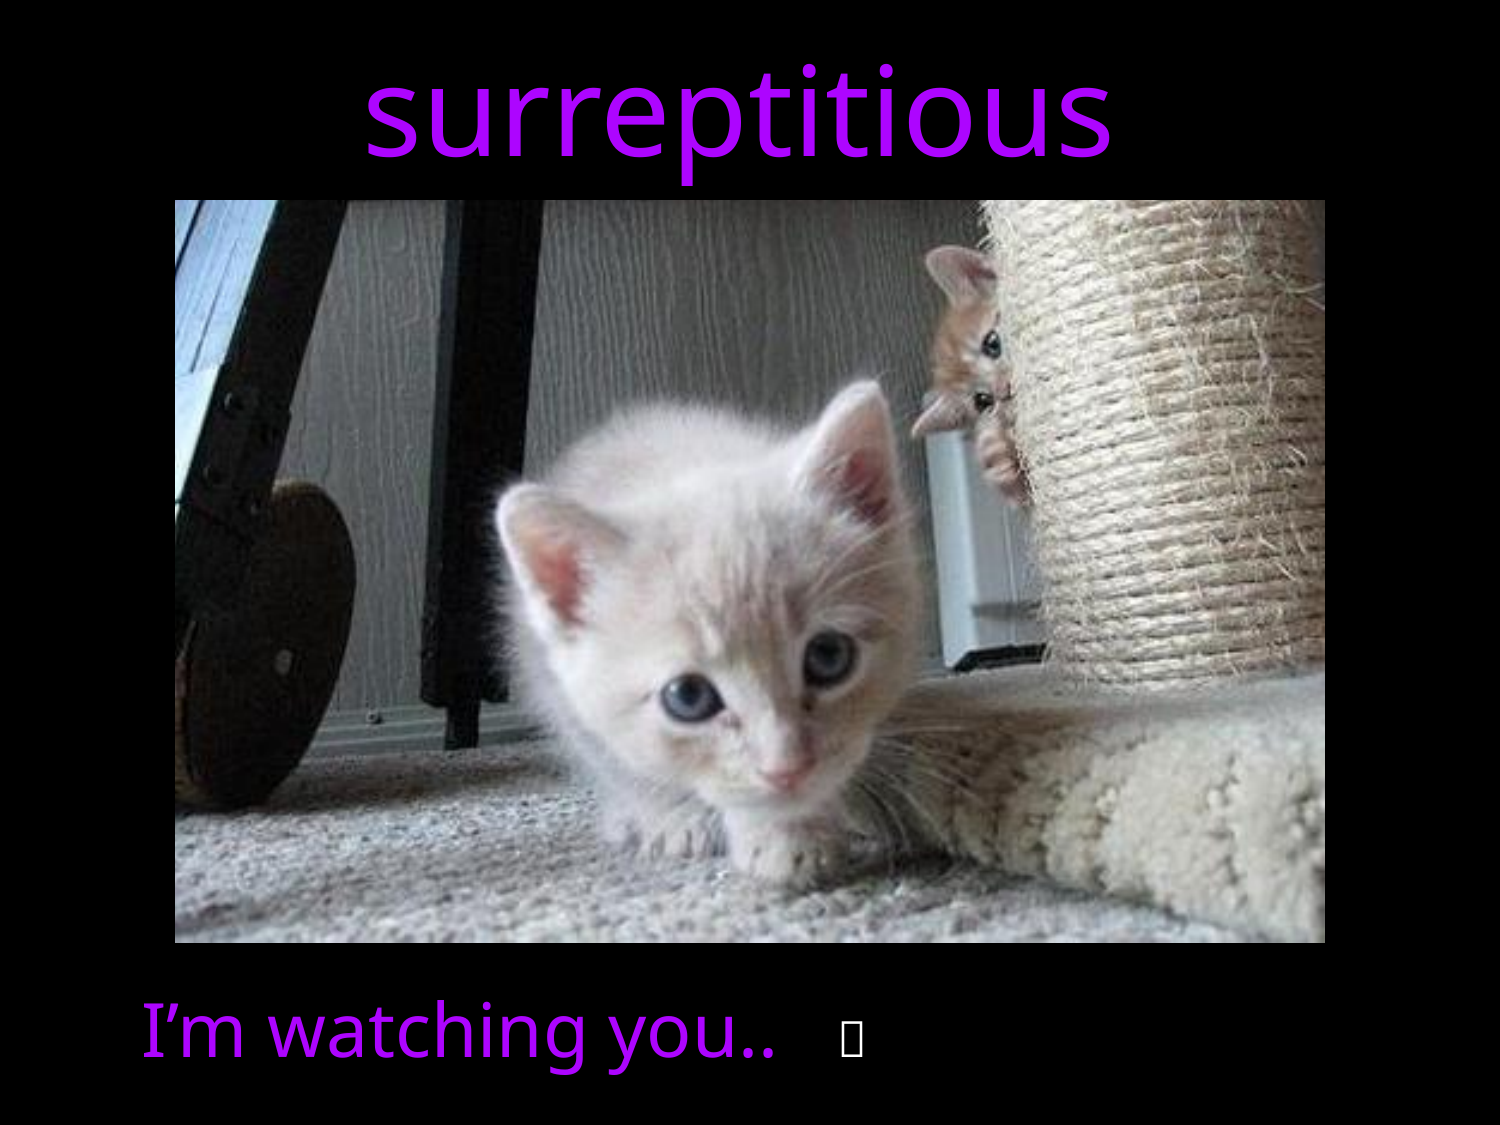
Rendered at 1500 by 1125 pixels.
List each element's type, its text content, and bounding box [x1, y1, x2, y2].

title surreptitious [75, 12, 1425, 199]
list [74, 199, 1426, 943]
text_box I’m watching you..  [126, 975, 1240, 1080]
